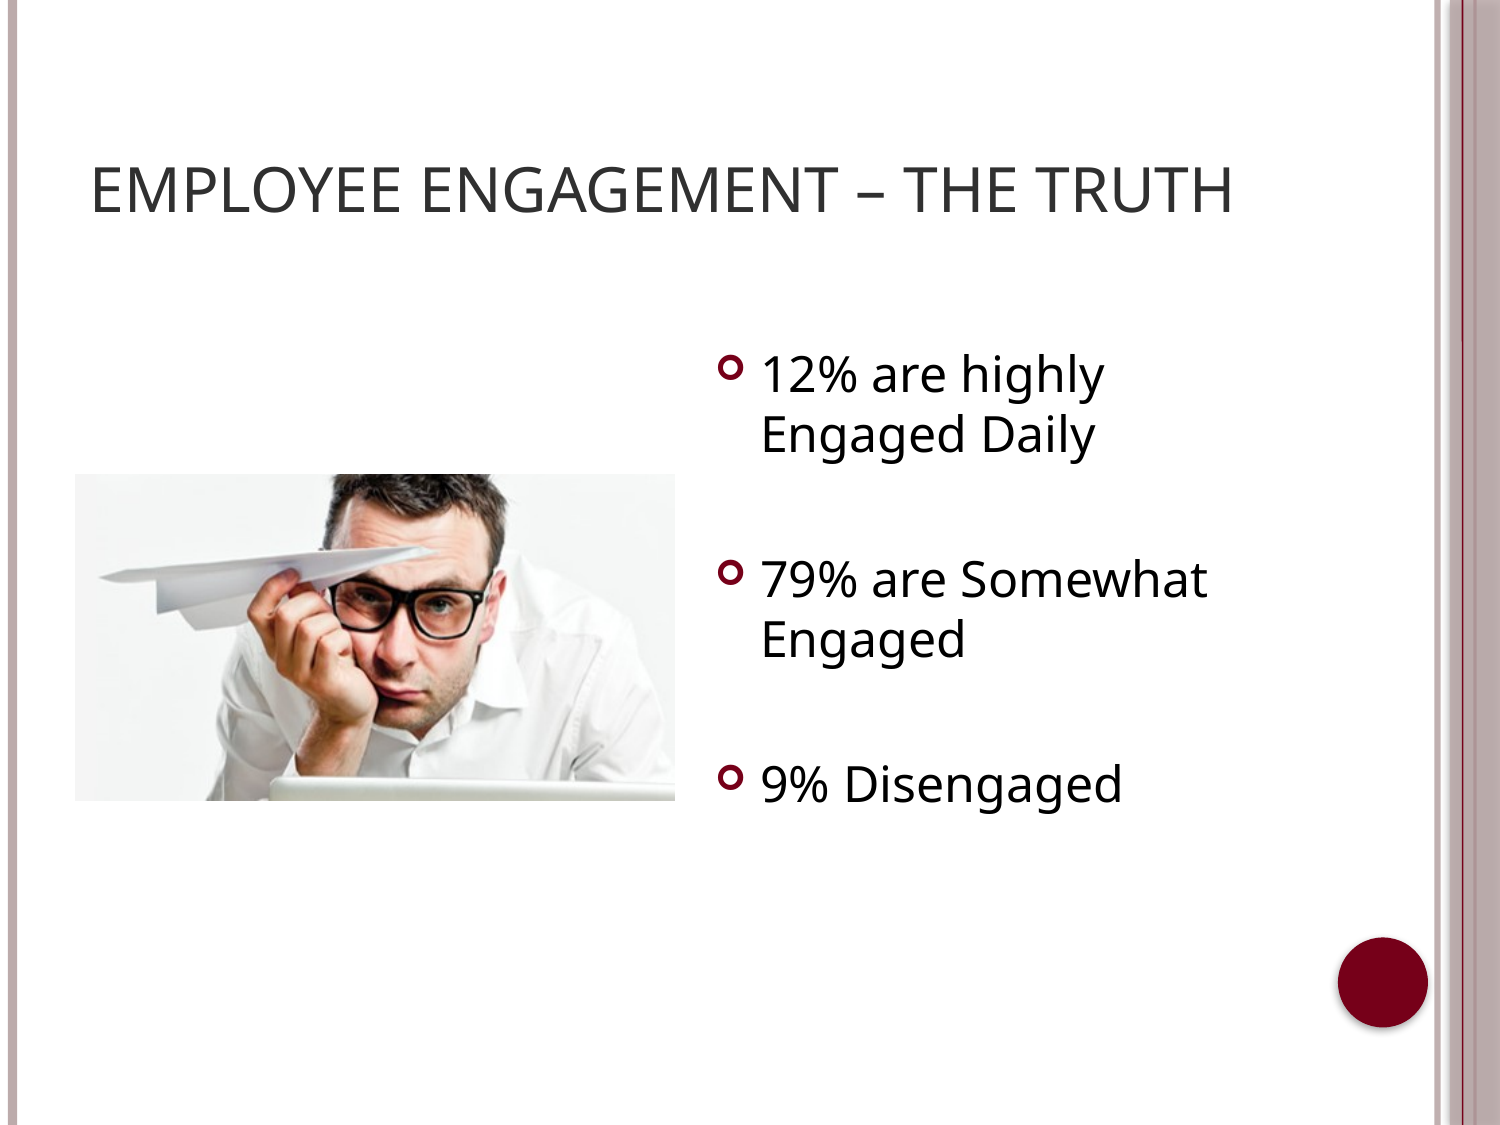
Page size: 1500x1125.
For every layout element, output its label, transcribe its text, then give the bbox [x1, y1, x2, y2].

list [74, 474, 676, 801]
list 12% are highly Engaged Daily 79% are Somewhat Engaged 9% Disengaged [700, 262, 1301, 1013]
title Employee Engagement – The Truth [75, 45, 1300, 233]
